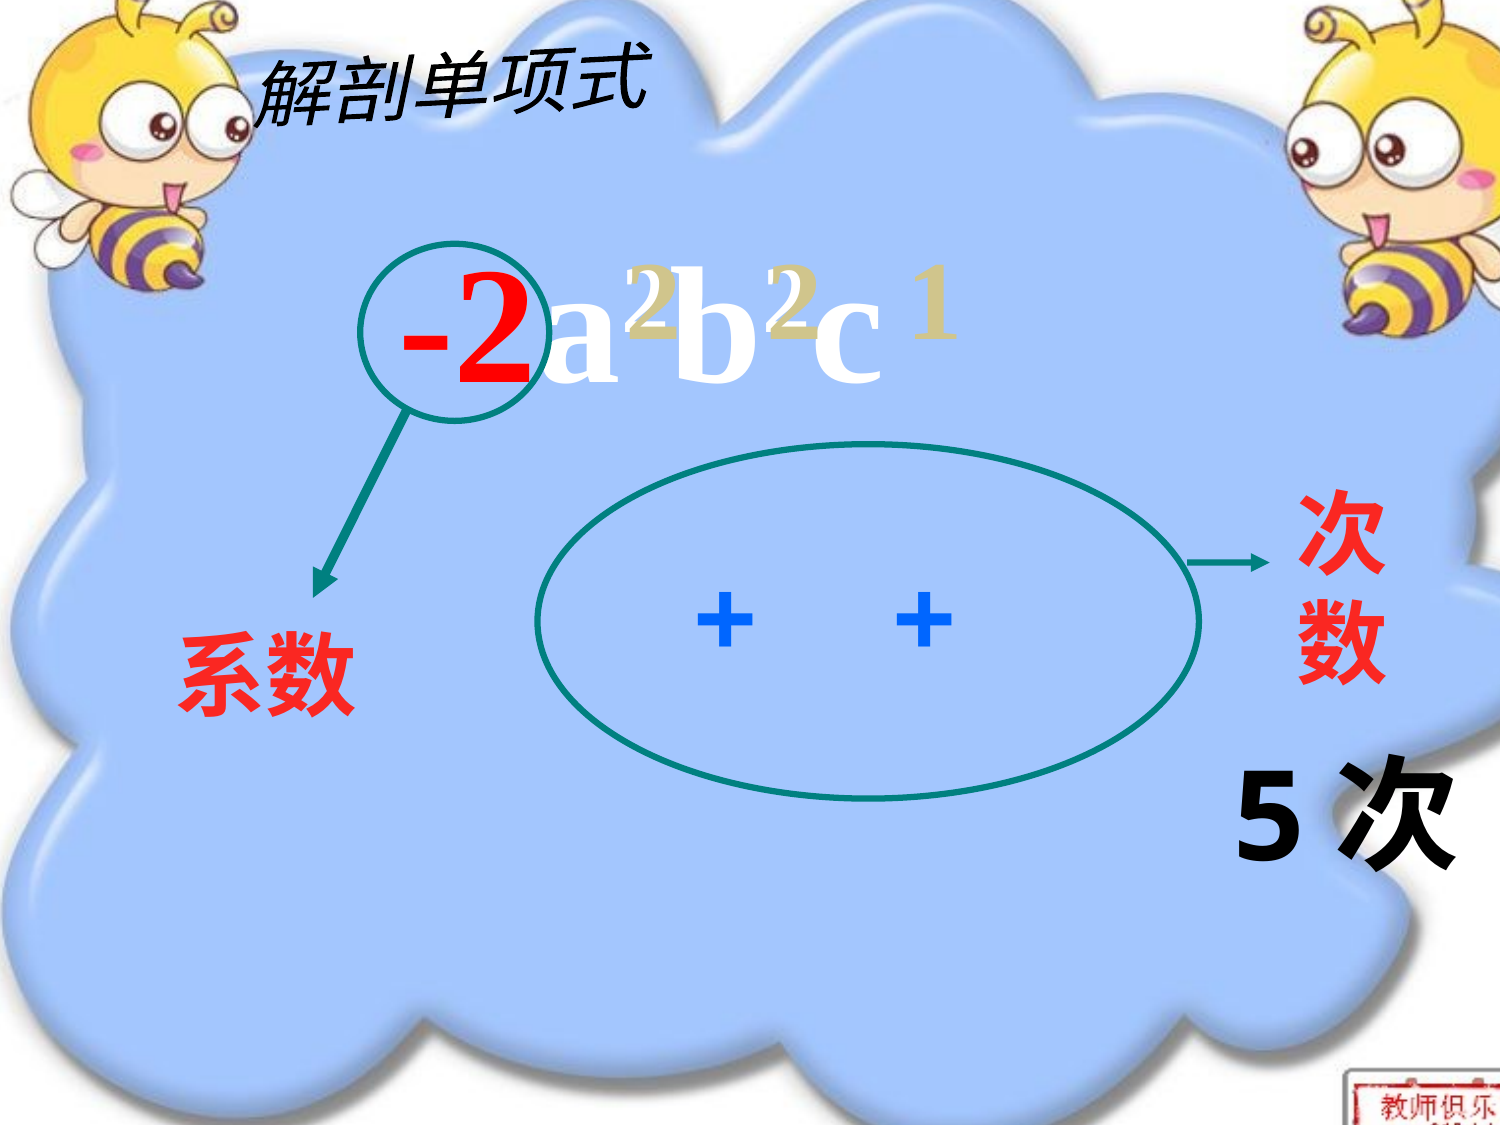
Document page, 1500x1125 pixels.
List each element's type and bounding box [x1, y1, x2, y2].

text_box [159, 243, 550, 735]
picture [0, 0, 1500, 1125]
text_box [537, 444, 1466, 799]
